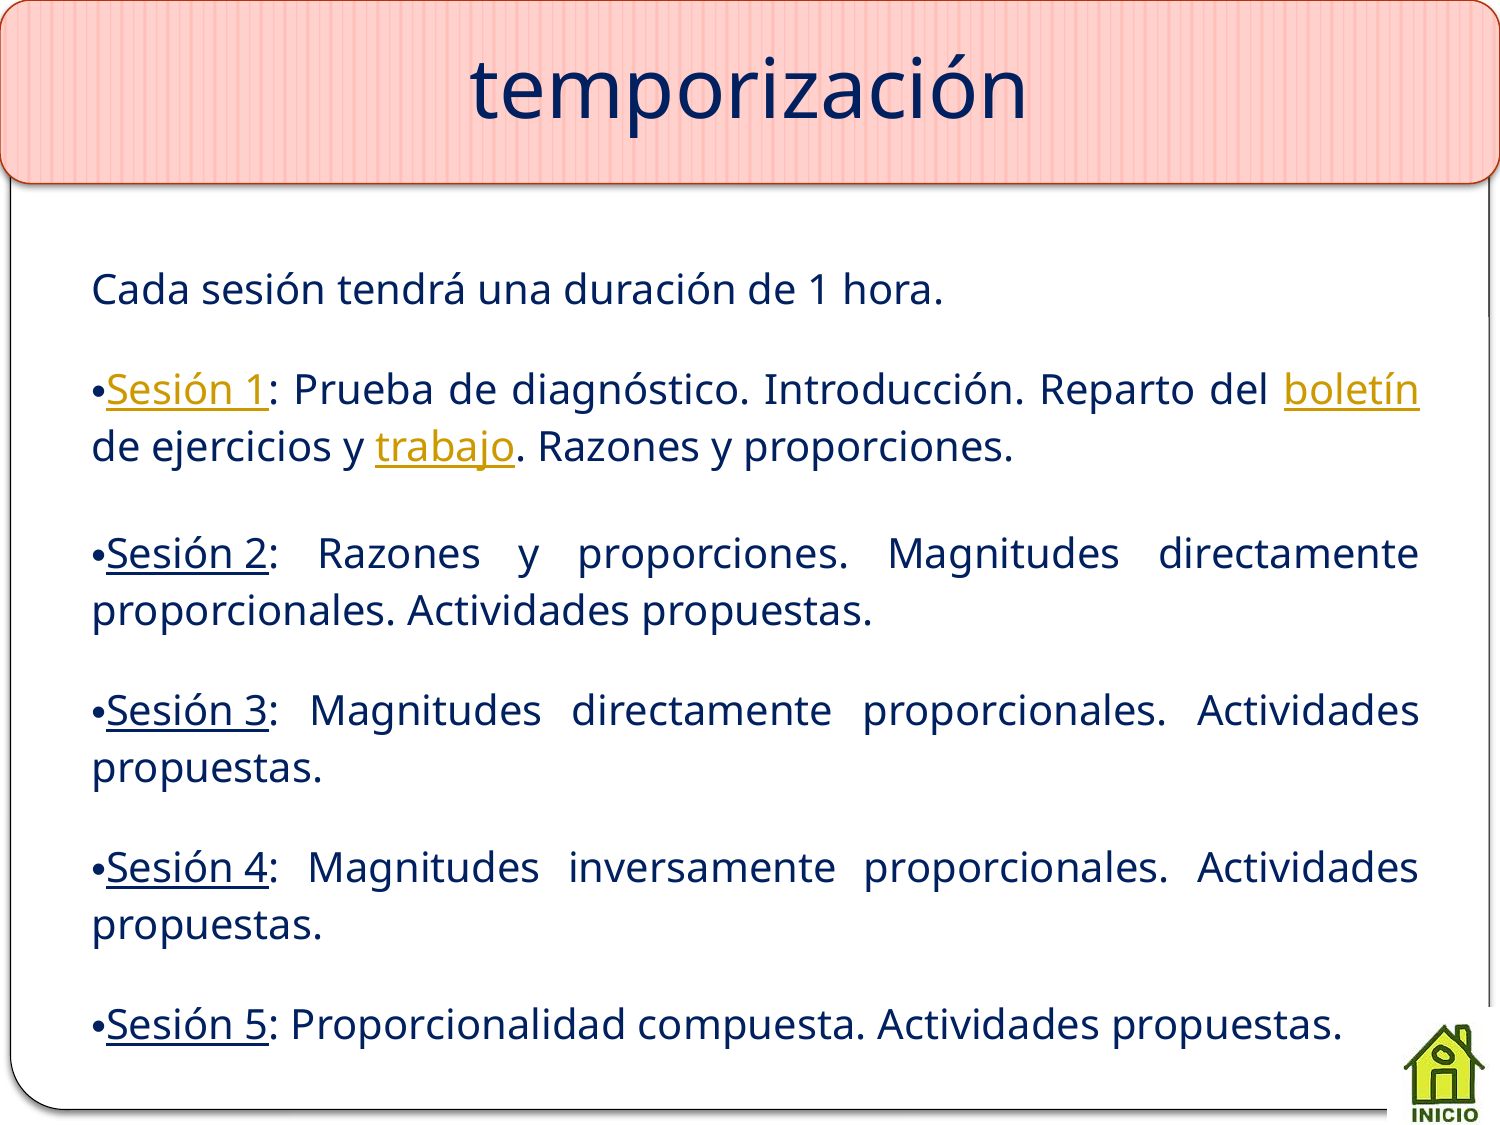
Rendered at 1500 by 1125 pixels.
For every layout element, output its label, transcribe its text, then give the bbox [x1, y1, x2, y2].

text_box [0, 0, 1500, 184]
text_box Cada sesión tendrá una duración de 1 hora. Sesión 1: Prueba de diagnóstico. Introducción. Reparto del boletín de ejercicios y trabajo. Razones y proporciones. Sesión 2: Razones y proporciones. Magnitudes directamente proporcionales. Actividades propuestas. Sesión 3: Magnitudes directamente proporcionales. Actividades propuestas. Sesión 4: Magnitudes inversamente proporcionales. Actividades propuestas. Sesión 5: Proporcionalidad compuesta. Actividades propuestas. [76, 255, 1436, 1125]
picture [1387, 1007, 1500, 1125]
